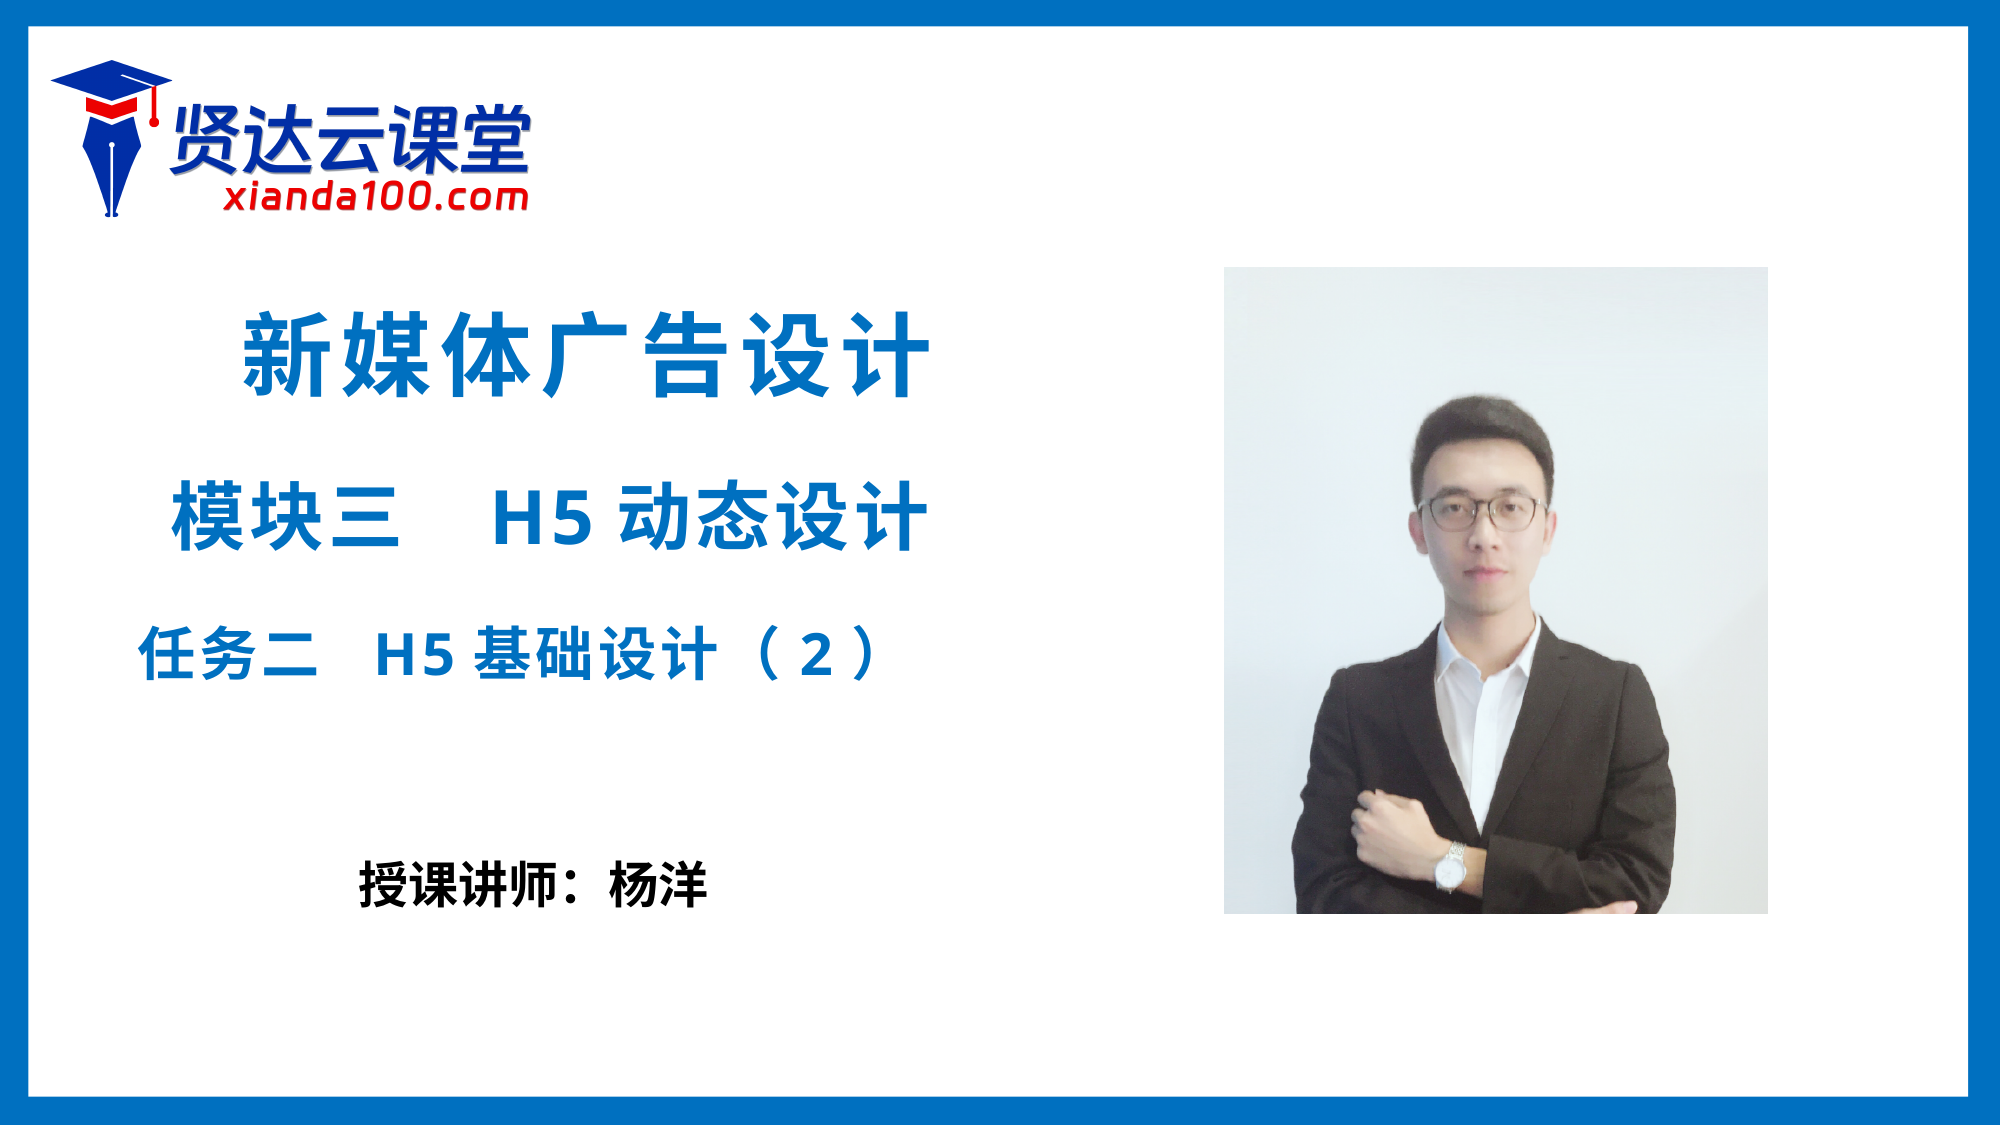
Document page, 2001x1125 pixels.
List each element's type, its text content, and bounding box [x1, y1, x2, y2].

text_box 任务二 H5基础设计（2） [63, 609, 983, 724]
text_box 新媒体广告设计 [161, 290, 1013, 416]
text_box 授课讲师：杨洋 [200, 845, 868, 921]
picture [31, 30, 570, 256]
text_box 模块三 H5动态设计 [90, 462, 1010, 577]
picture [1224, 267, 1768, 914]
